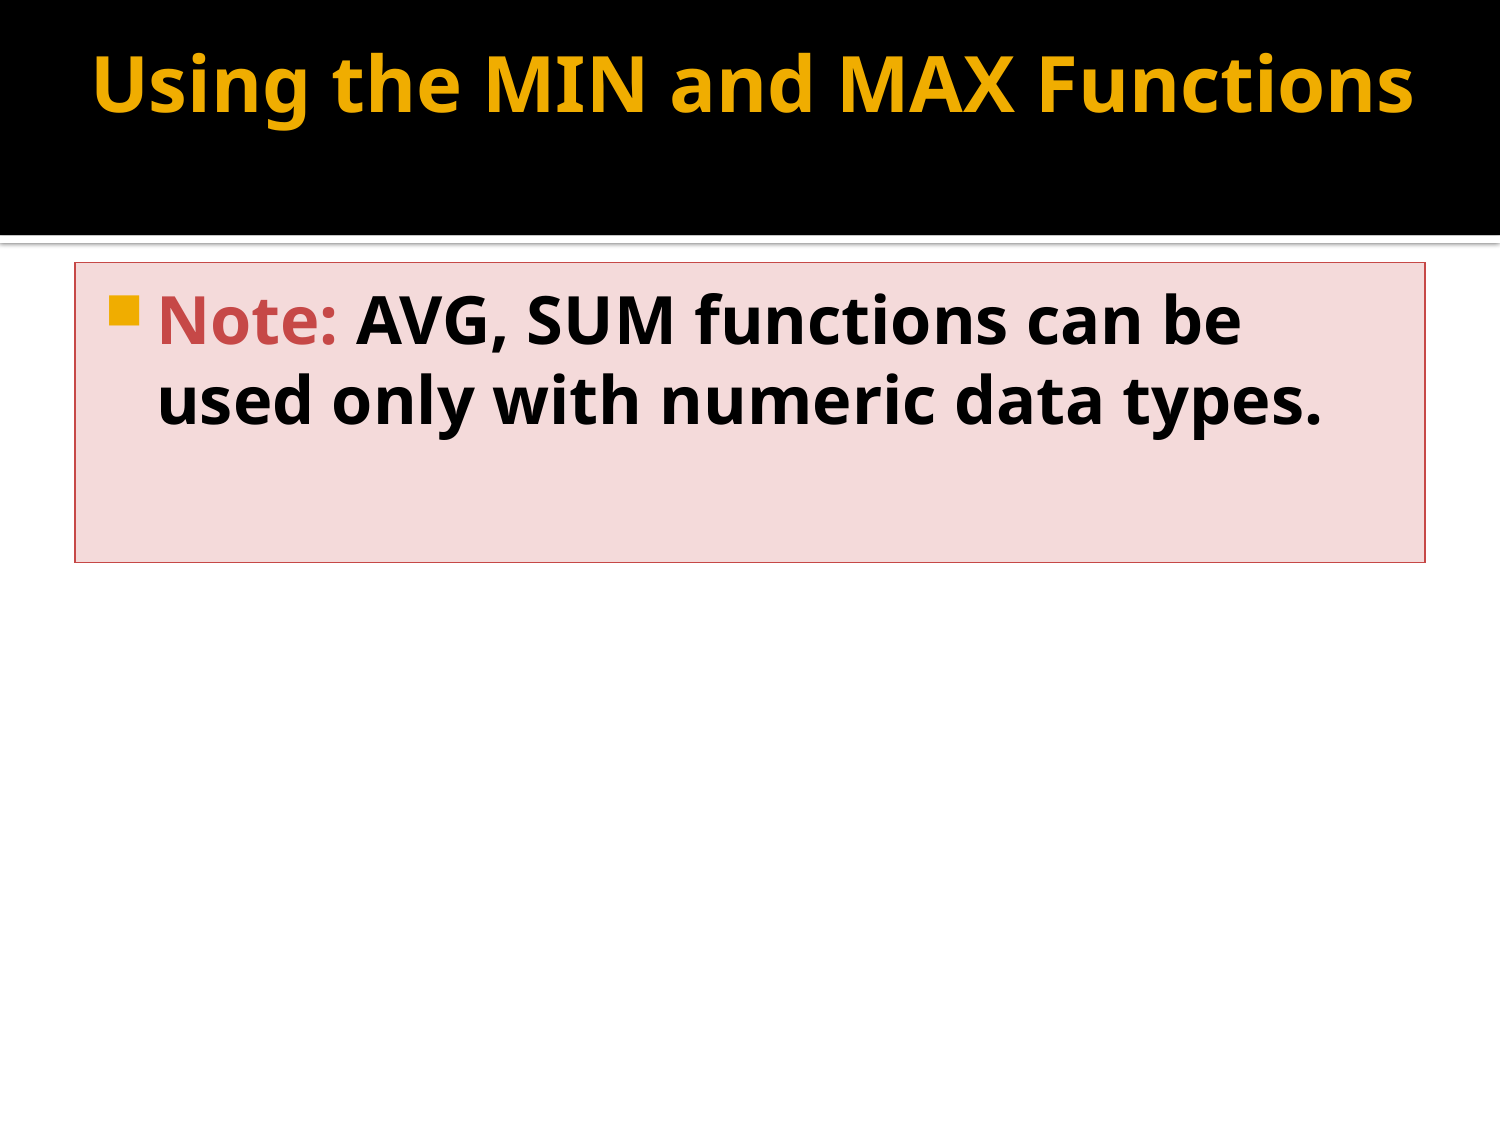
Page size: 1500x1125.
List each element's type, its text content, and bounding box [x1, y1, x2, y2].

title Using the MIN and MAX Functions [75, 25, 1425, 231]
list Note: AVG, SUM functions can be used only with numeric data types. [74, 262, 1426, 563]
